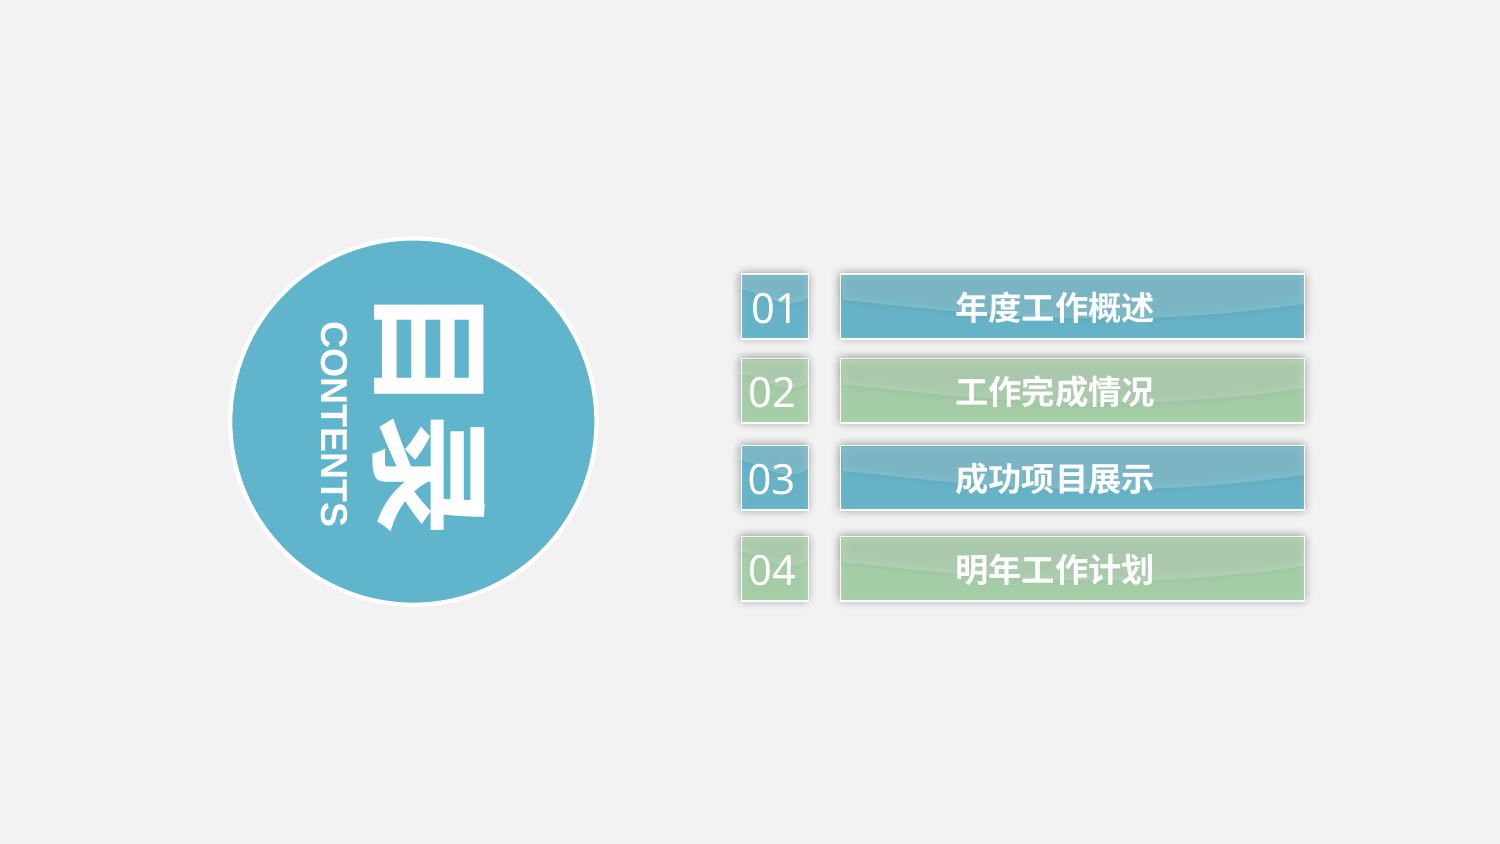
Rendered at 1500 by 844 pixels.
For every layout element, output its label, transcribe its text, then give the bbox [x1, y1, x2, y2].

text_box CONTENTS [313, 231, 359, 617]
text_box [228, 265, 313, 578]
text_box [840, 273, 1306, 340]
text_box [510, 263, 599, 580]
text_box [734, 535, 810, 602]
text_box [840, 536, 1306, 602]
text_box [733, 444, 810, 511]
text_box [840, 445, 1306, 511]
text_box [736, 273, 810, 340]
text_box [840, 358, 1306, 424]
text_box 目录 [358, 191, 510, 634]
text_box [734, 358, 810, 425]
